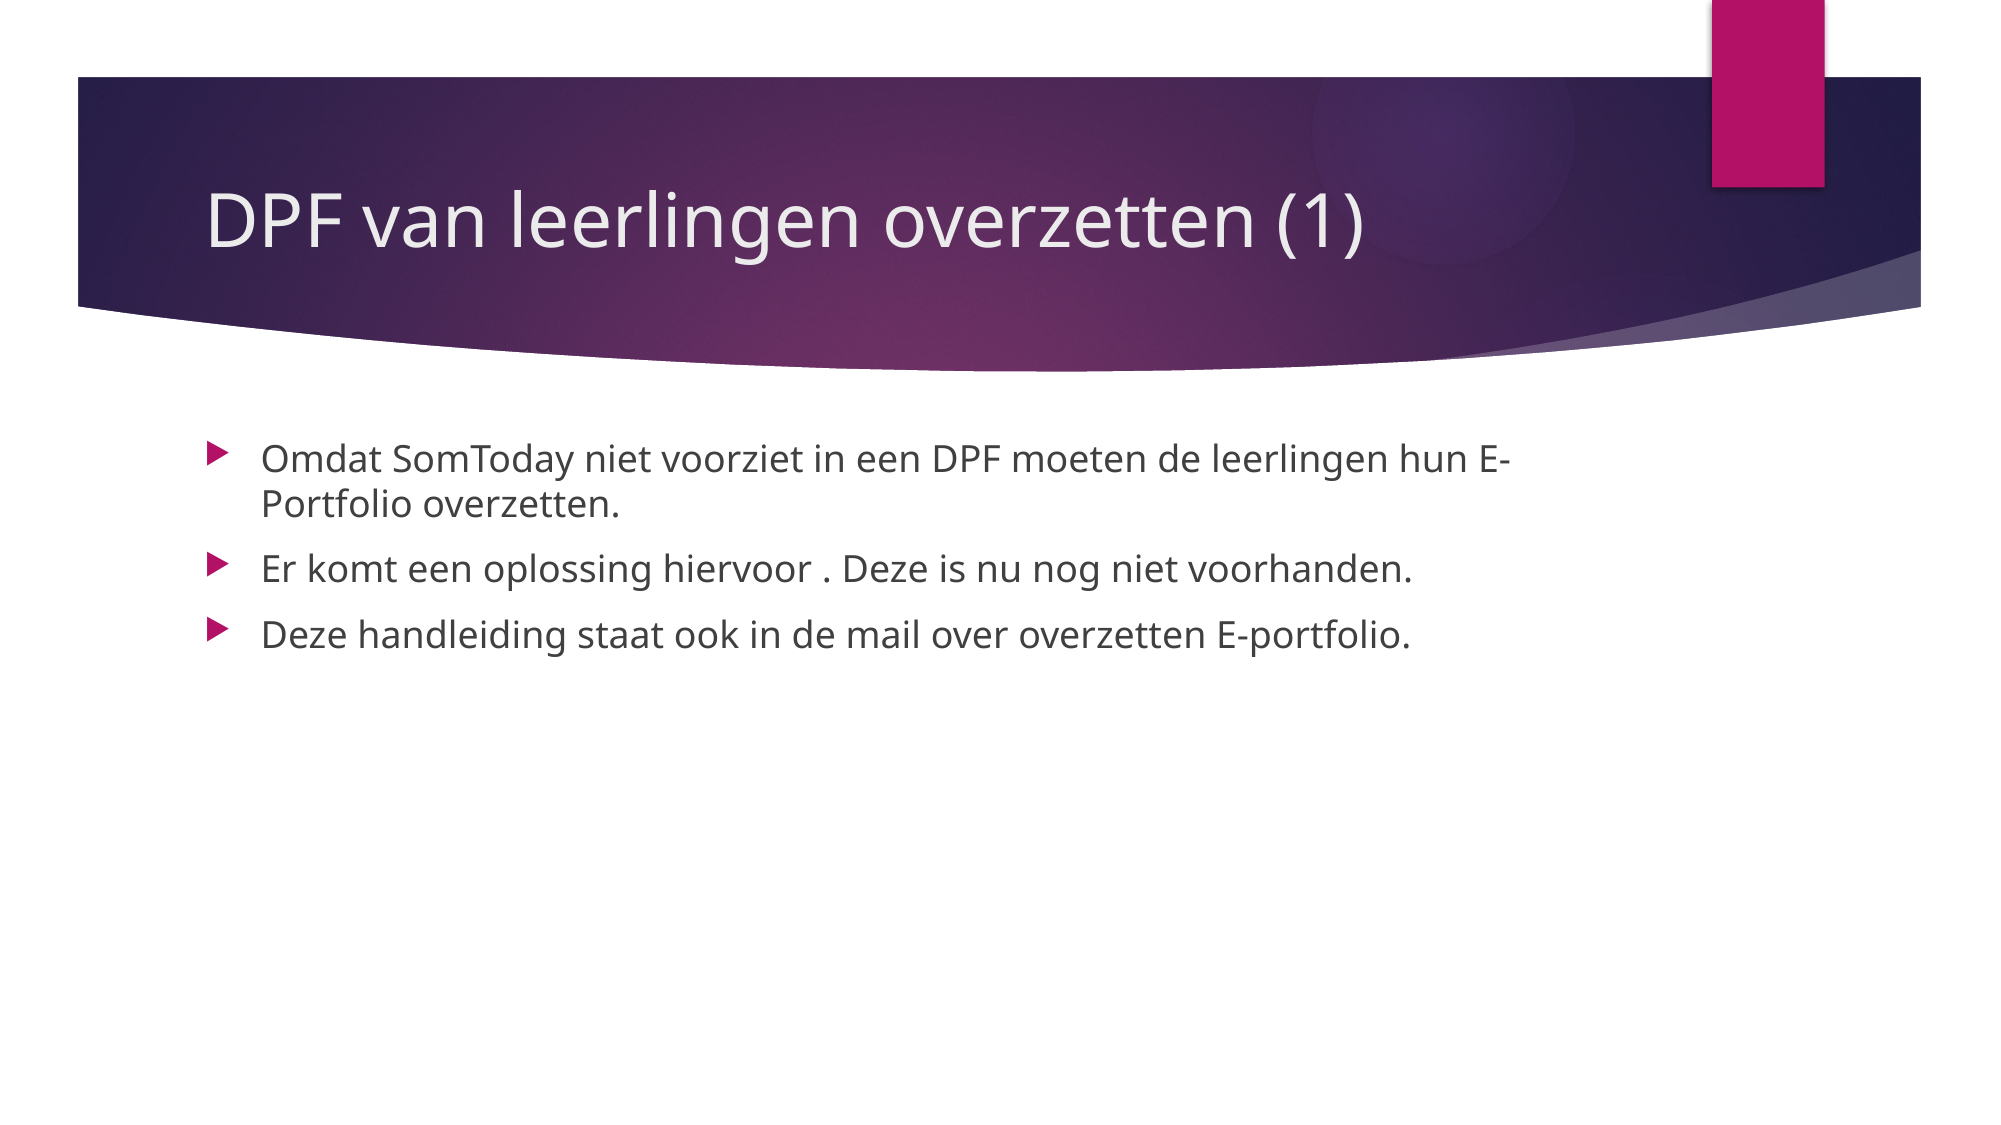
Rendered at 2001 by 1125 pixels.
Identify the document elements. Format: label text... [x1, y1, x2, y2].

list Omdat SomToday niet voorziet in een DPF moeten de leerlingen hun E-Portfolio overzetten. Er komt een oplossing hiervoor . Deze is nu nog niet voorhanden. Deze handleiding staat ook in de mail over overzetten E-portfolio. [189, 427, 1638, 988]
title DPF van leerlingen overzetten (1) [189, 159, 1627, 276]
